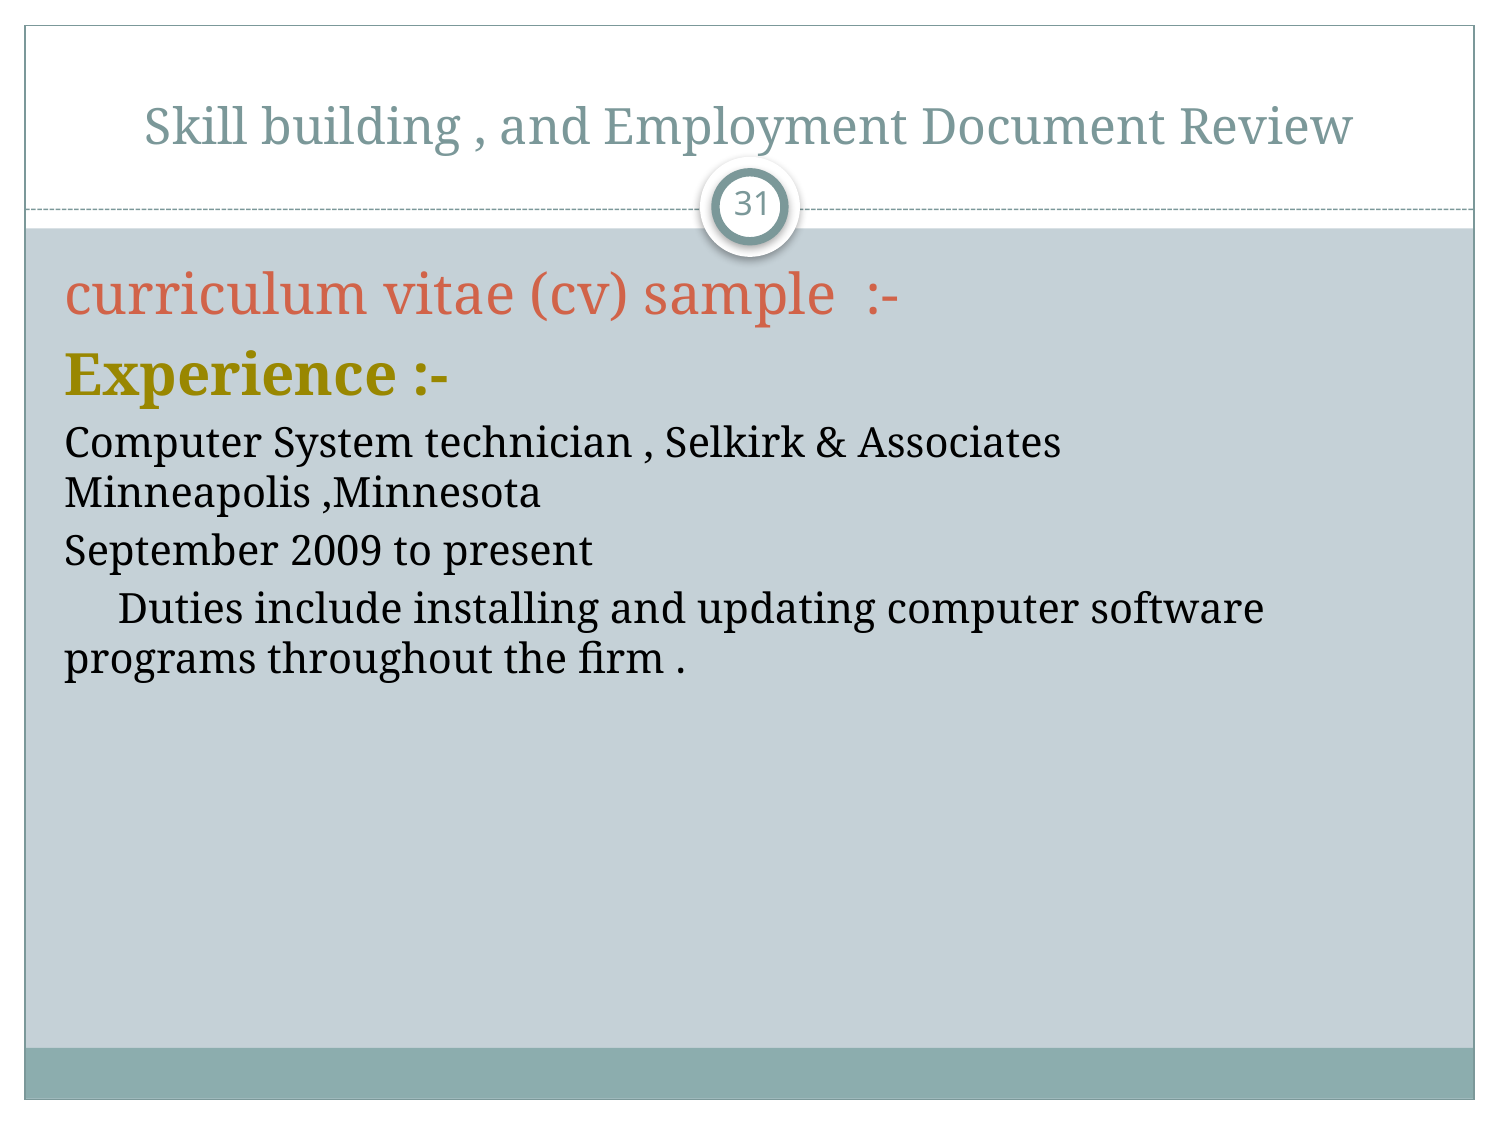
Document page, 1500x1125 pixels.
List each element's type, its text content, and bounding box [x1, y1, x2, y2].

title Skill building , and Employment Document Review [49, 37, 1450, 162]
slide_number 31 [715, 168, 791, 241]
list curriculum vitae (cv) sample :- Experience :- Computer System technician , Selkirk & Associates Minneapolis ,Minnesota September 2009 to present Duties include installing and updating computer software programs throughout the firm . [49, 250, 1445, 1001]
